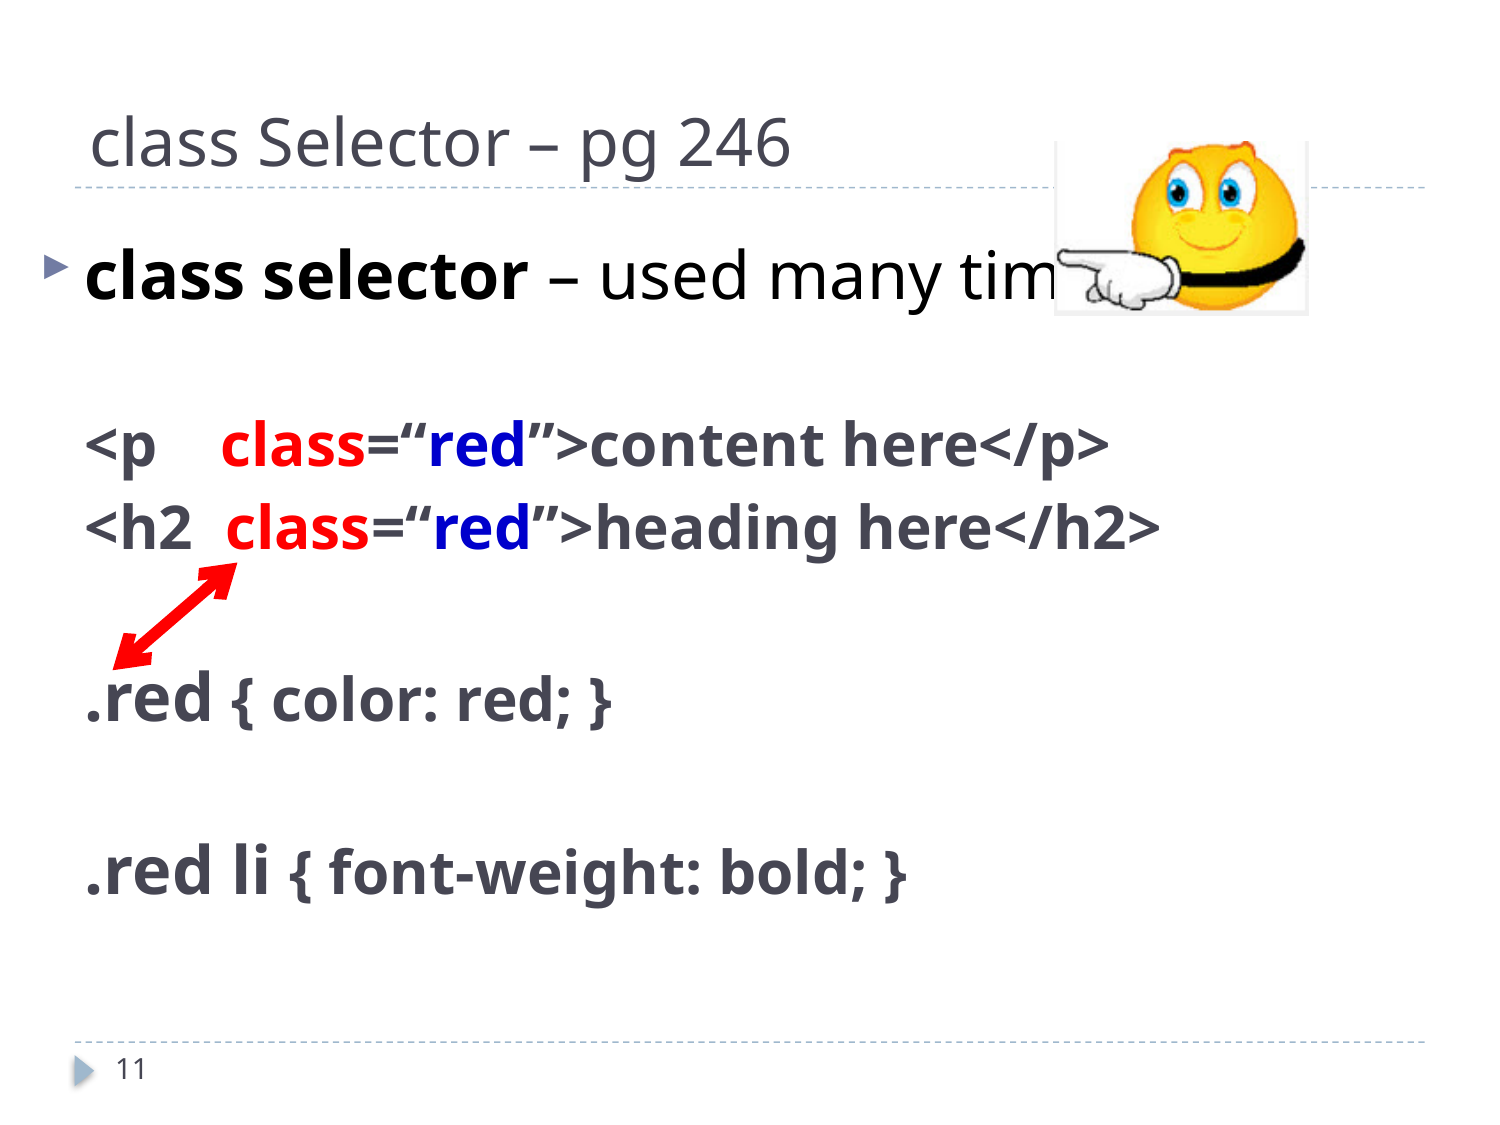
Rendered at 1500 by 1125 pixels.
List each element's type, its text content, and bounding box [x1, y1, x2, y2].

title class Selector – pg 246 [75, 24, 1425, 188]
picture [1052, 140, 1309, 317]
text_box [112, 562, 238, 671]
list class selector – used many times <p class=“red”>content here</p> <h2 class=“red”>heading here</h2> .red { color: red; } .red li { font-weight: bold; } [24, 224, 1488, 1025]
slide_number 11 [100, 1042, 426, 1103]
